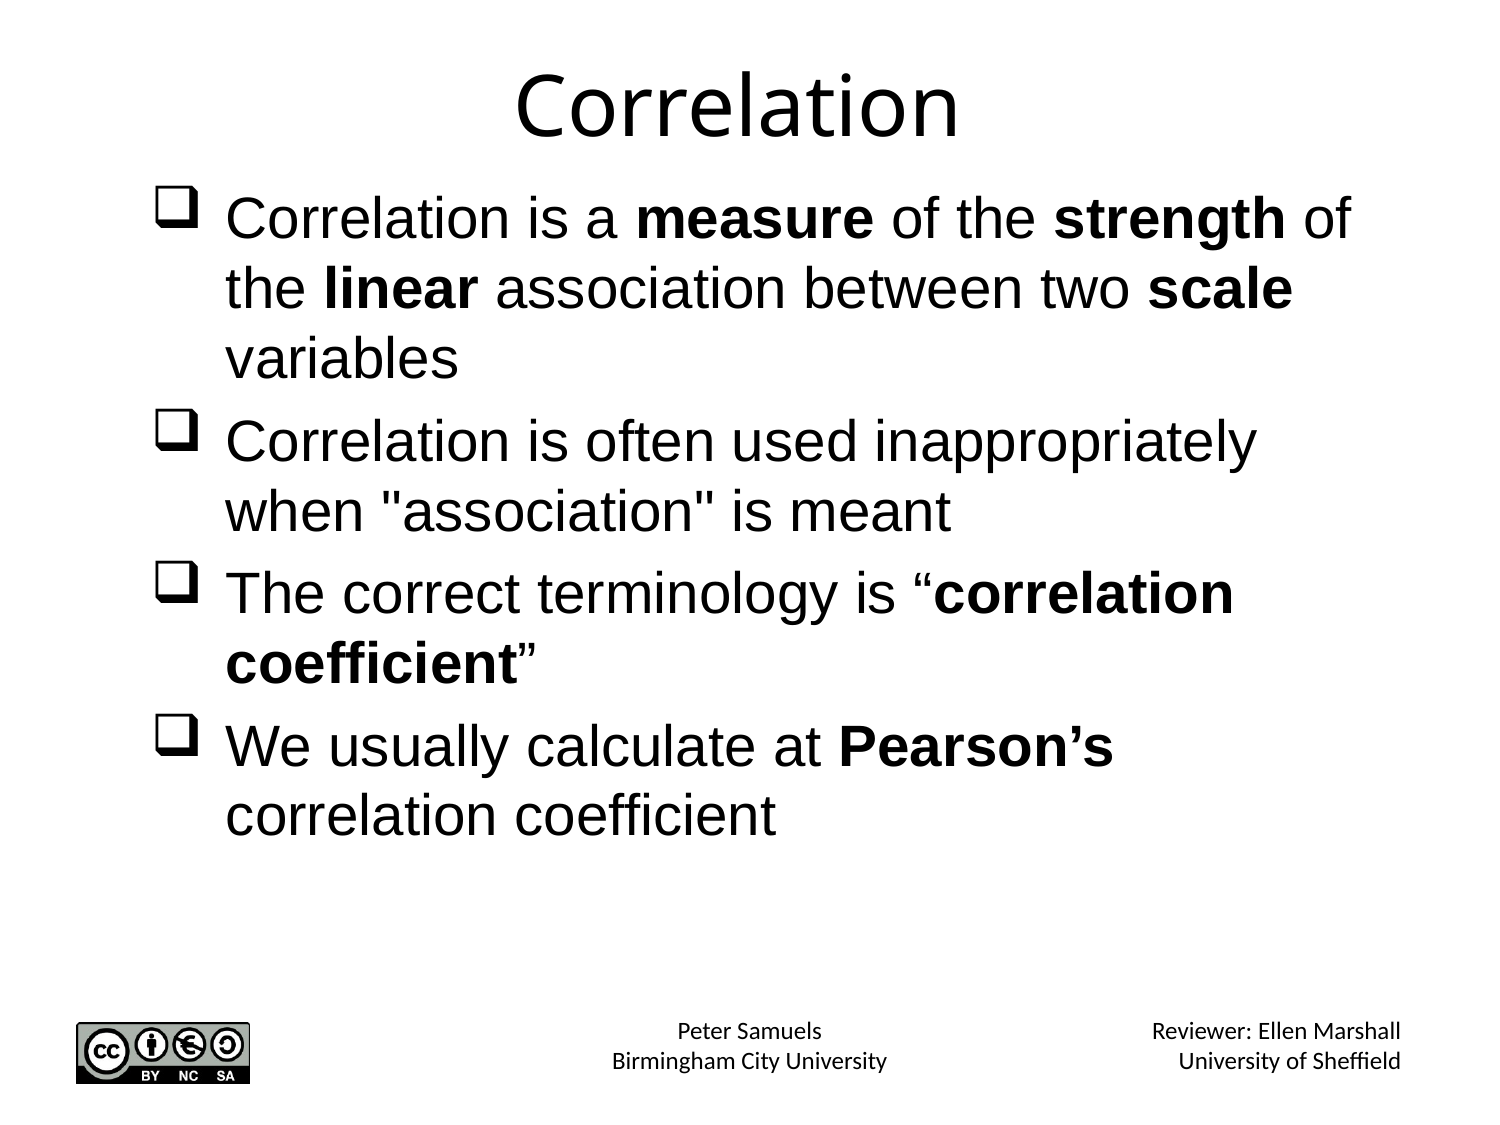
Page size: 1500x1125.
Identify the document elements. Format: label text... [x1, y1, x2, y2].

text_box Reviewer: Ellen Marshall University of Sheffield [1038, 1007, 1417, 1083]
picture [76, 1022, 251, 1084]
title Correlation [100, 42, 1376, 161]
text_box Peter Samuels Birmingham City University [549, 1007, 951, 1083]
list Correlation is a measure of the strength of the linear association between two scale variables Correlation is often used inappropriately when "association" is meant The correct terminology is “correlation coefficient” We usually calculate at Pearson’s correlation coefficient [135, 172, 1412, 870]
